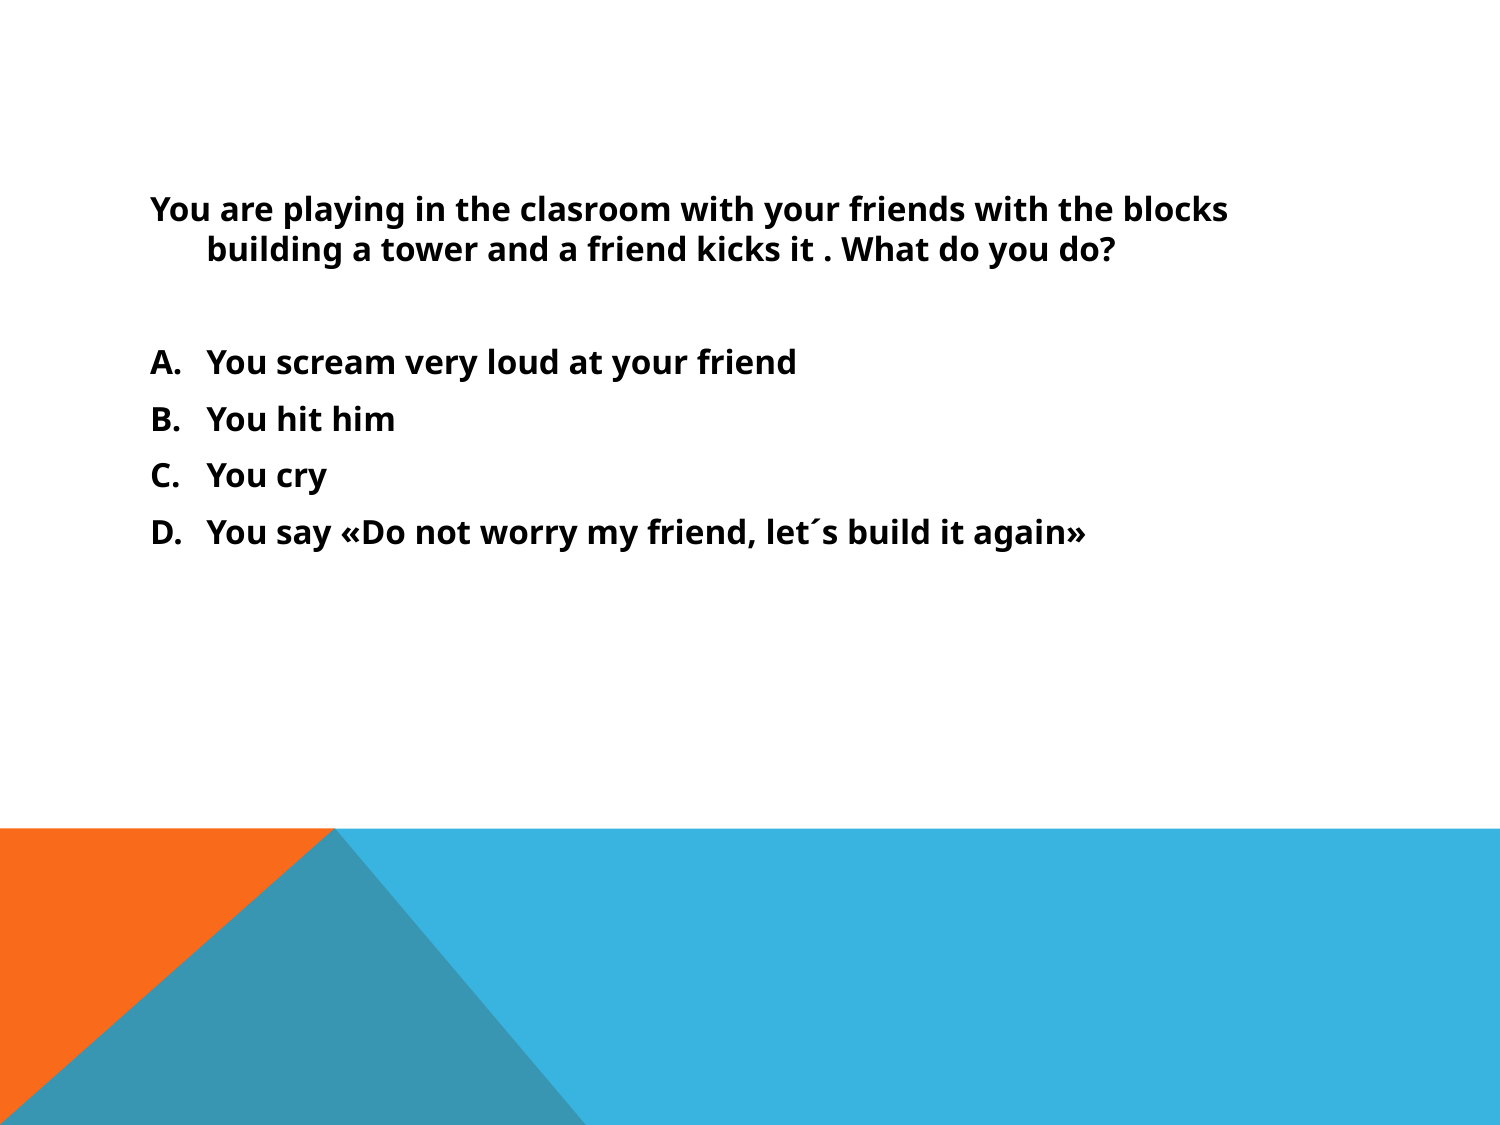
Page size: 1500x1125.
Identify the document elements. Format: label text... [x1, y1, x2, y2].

list You are playing in the clasroom with your friends with the blocks building a tower and a friend kicks it . What do you do? You scream very loud at your friend You hit him You cry You say «Do not worry my friend, let´s build it again» [135, 180, 1369, 768]
